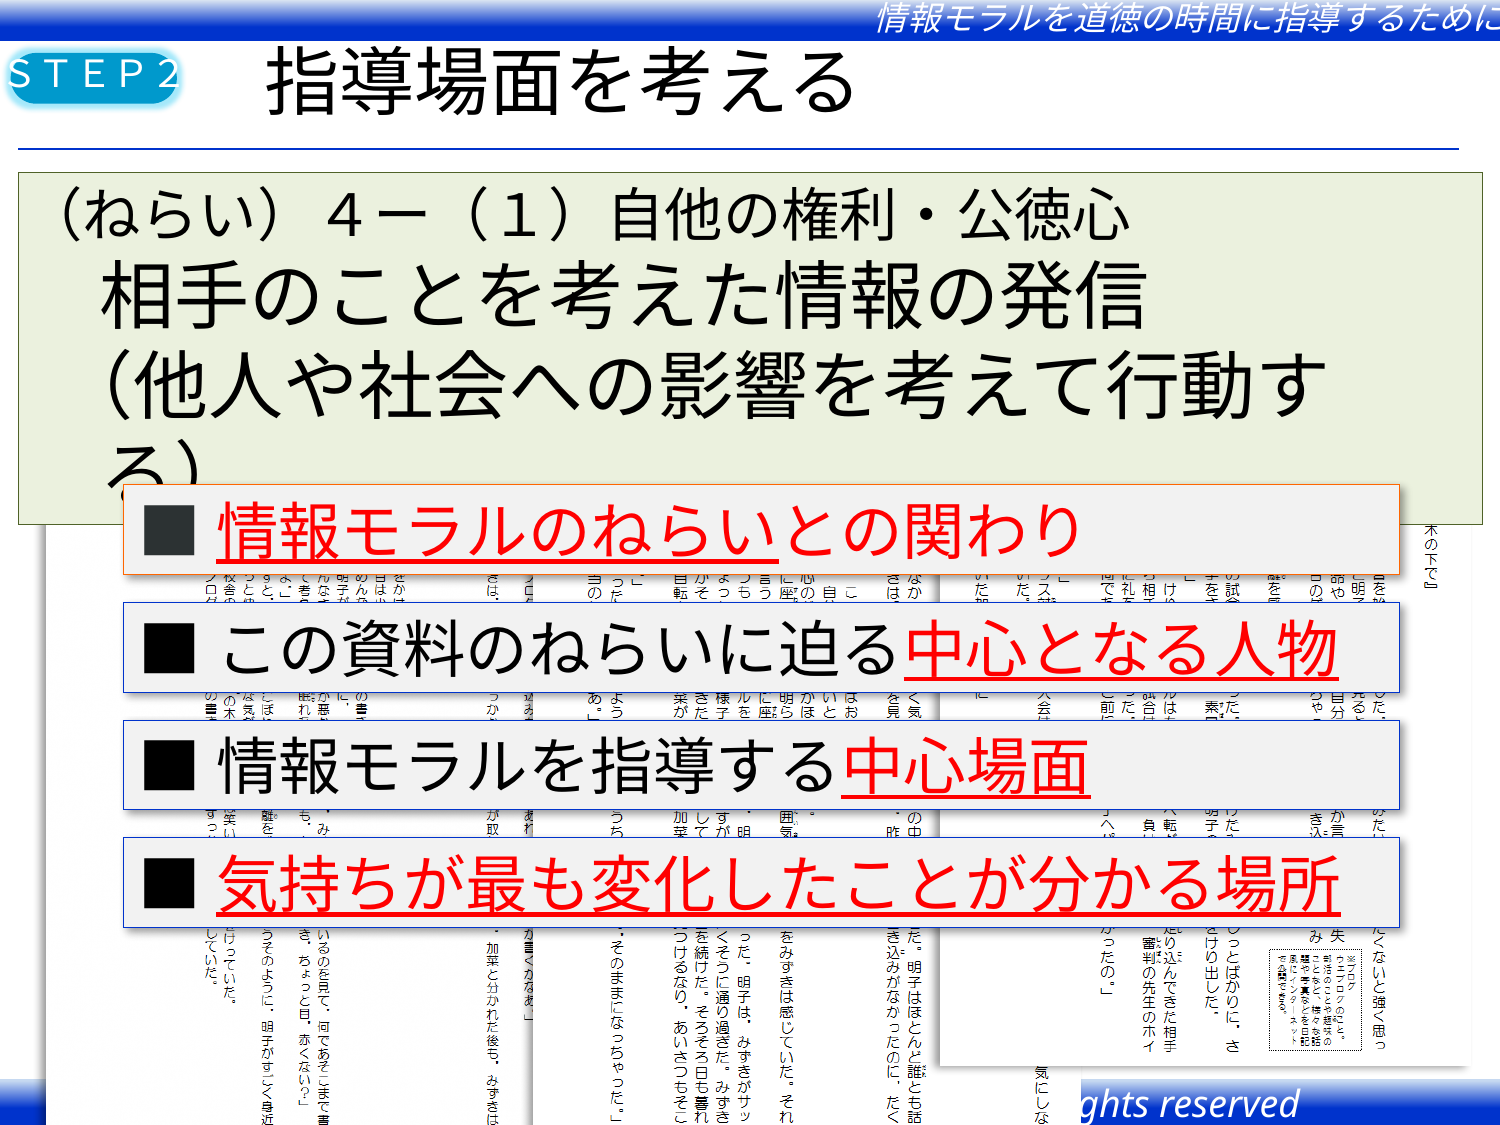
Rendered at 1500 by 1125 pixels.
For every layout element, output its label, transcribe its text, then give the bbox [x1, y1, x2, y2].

picture [46, 266, 1471, 1125]
text_box 指導場面を考える [249, 26, 878, 132]
text_box （ねらい）４ー（１）自他の権利・公徳心 相手のことを考えた情報の発信 （他人や社会への影響を考えて行動する） [18, 172, 1483, 525]
